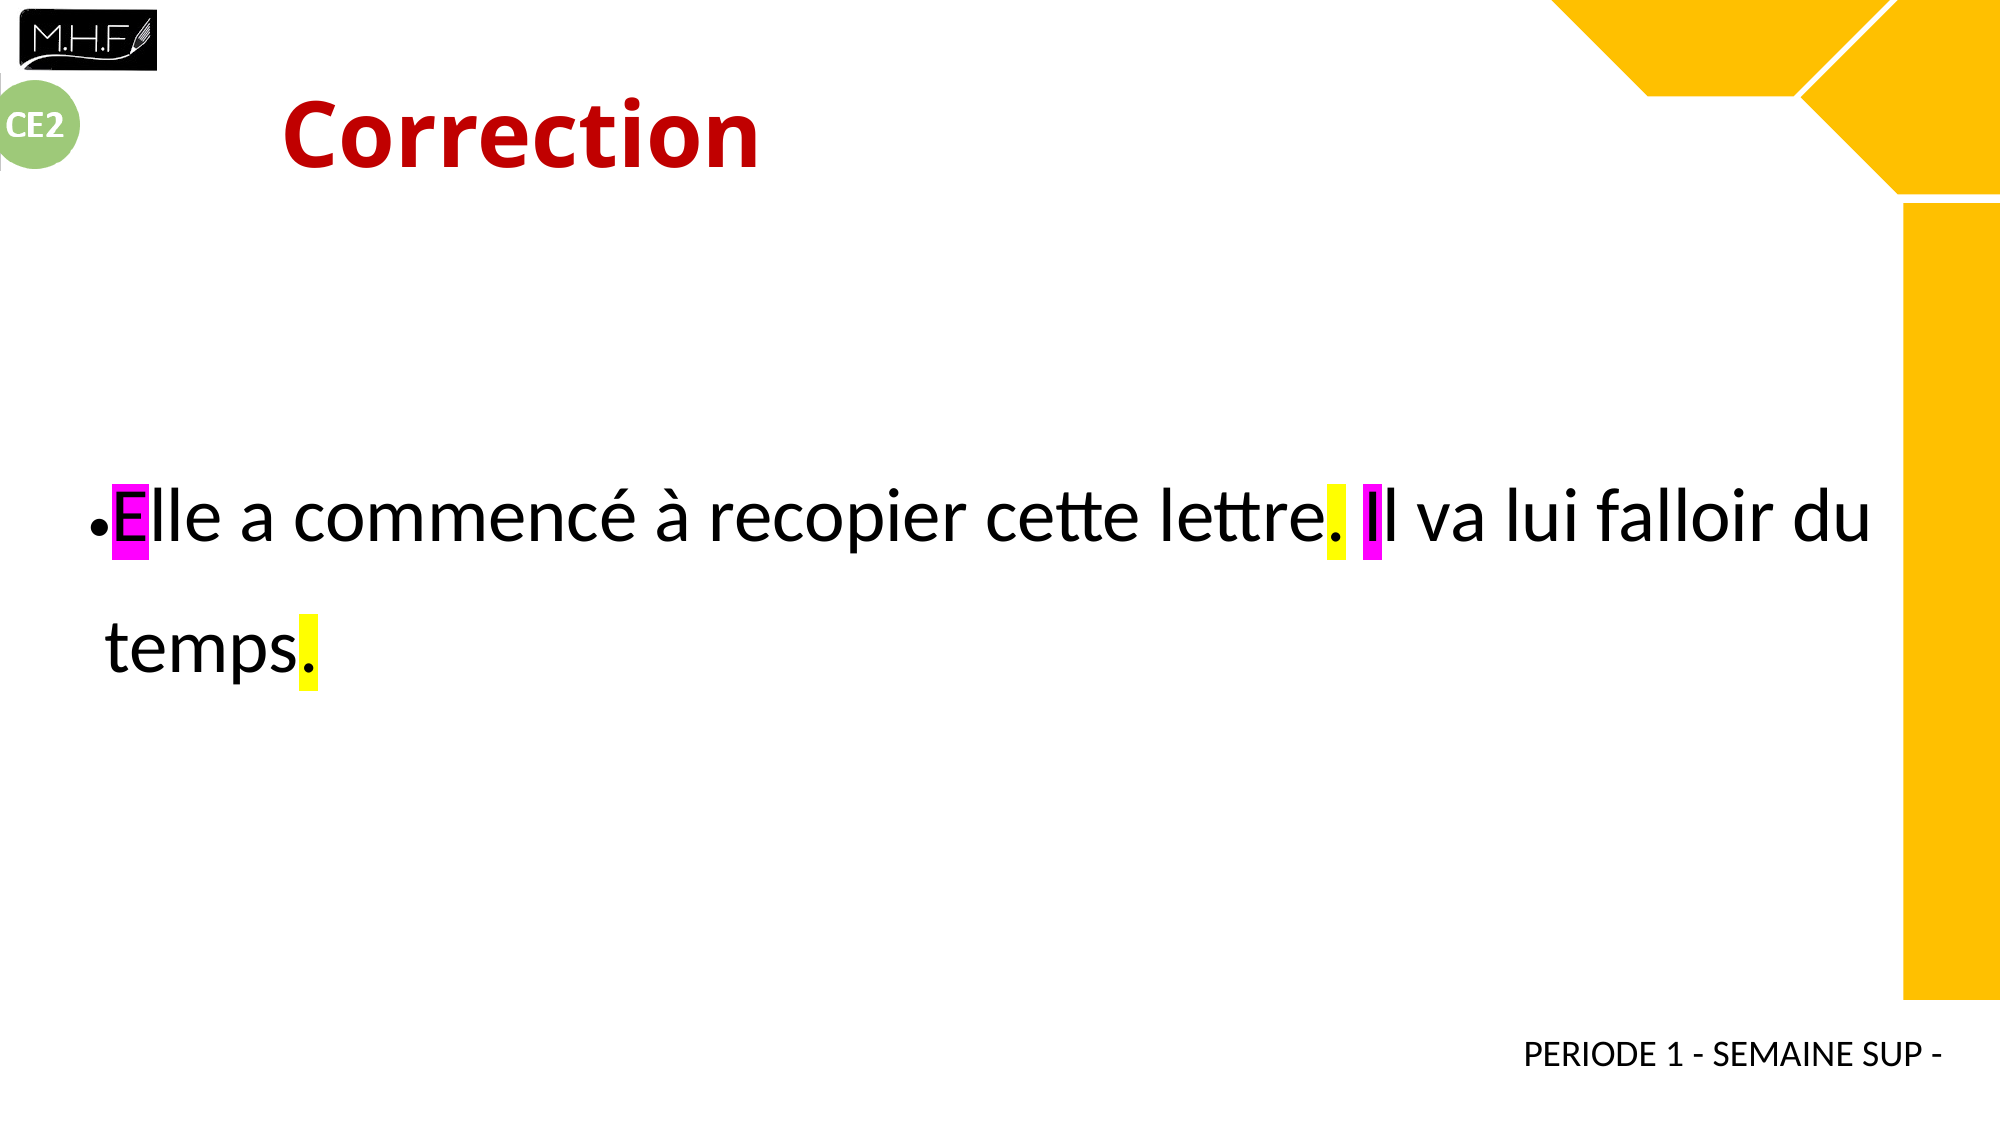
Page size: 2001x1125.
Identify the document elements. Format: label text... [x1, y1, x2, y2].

text_box [1902, 202, 2000, 1001]
text_box •Elle a commencé à recopier cette lettre. Il va lui falloir du temps. [72, 370, 1904, 709]
text_box [1549, 0, 1892, 98]
title Correction [265, 29, 1526, 247]
picture [0, 7, 157, 171]
text_box PERIODE 1 - SEMAINE SUP - [1362, 1021, 1967, 1082]
text_box [1799, 0, 2000, 196]
